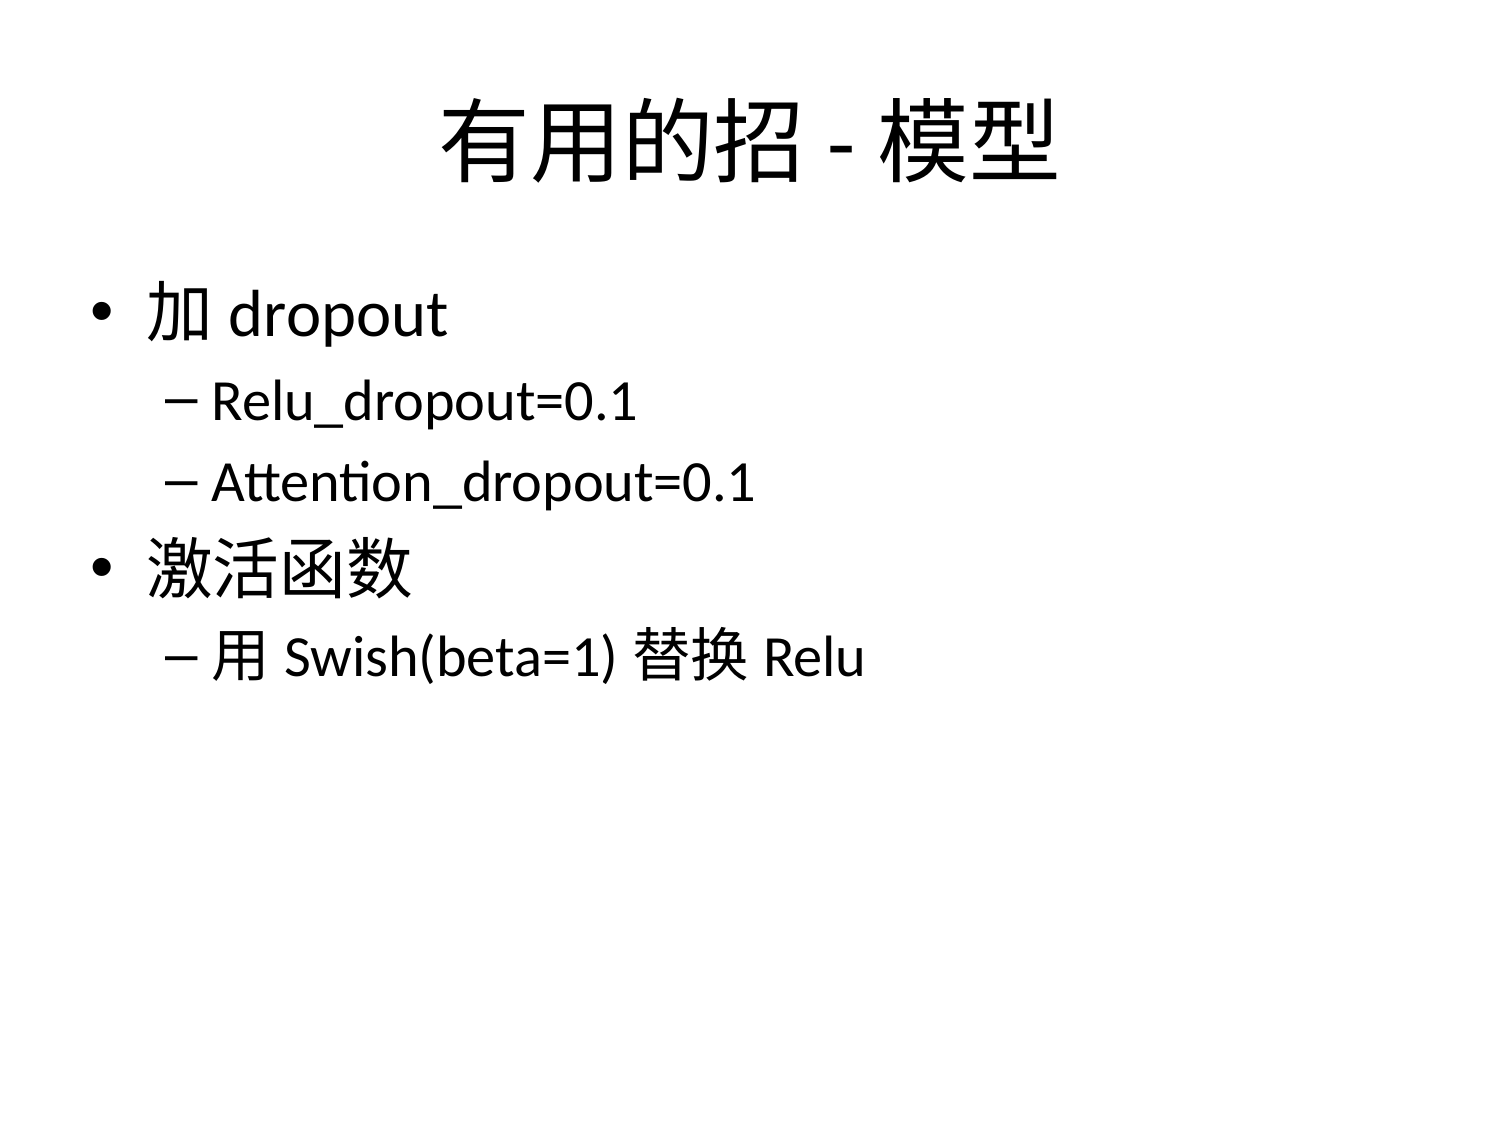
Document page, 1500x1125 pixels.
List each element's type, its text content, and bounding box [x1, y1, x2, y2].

title 有用的招-模型 [75, 45, 1425, 233]
list 加dropout Relu_dropout=0.1 Attention_dropout=0.1 激活函数 用Swish(beta=1)替换Relu [75, 262, 1425, 1005]
